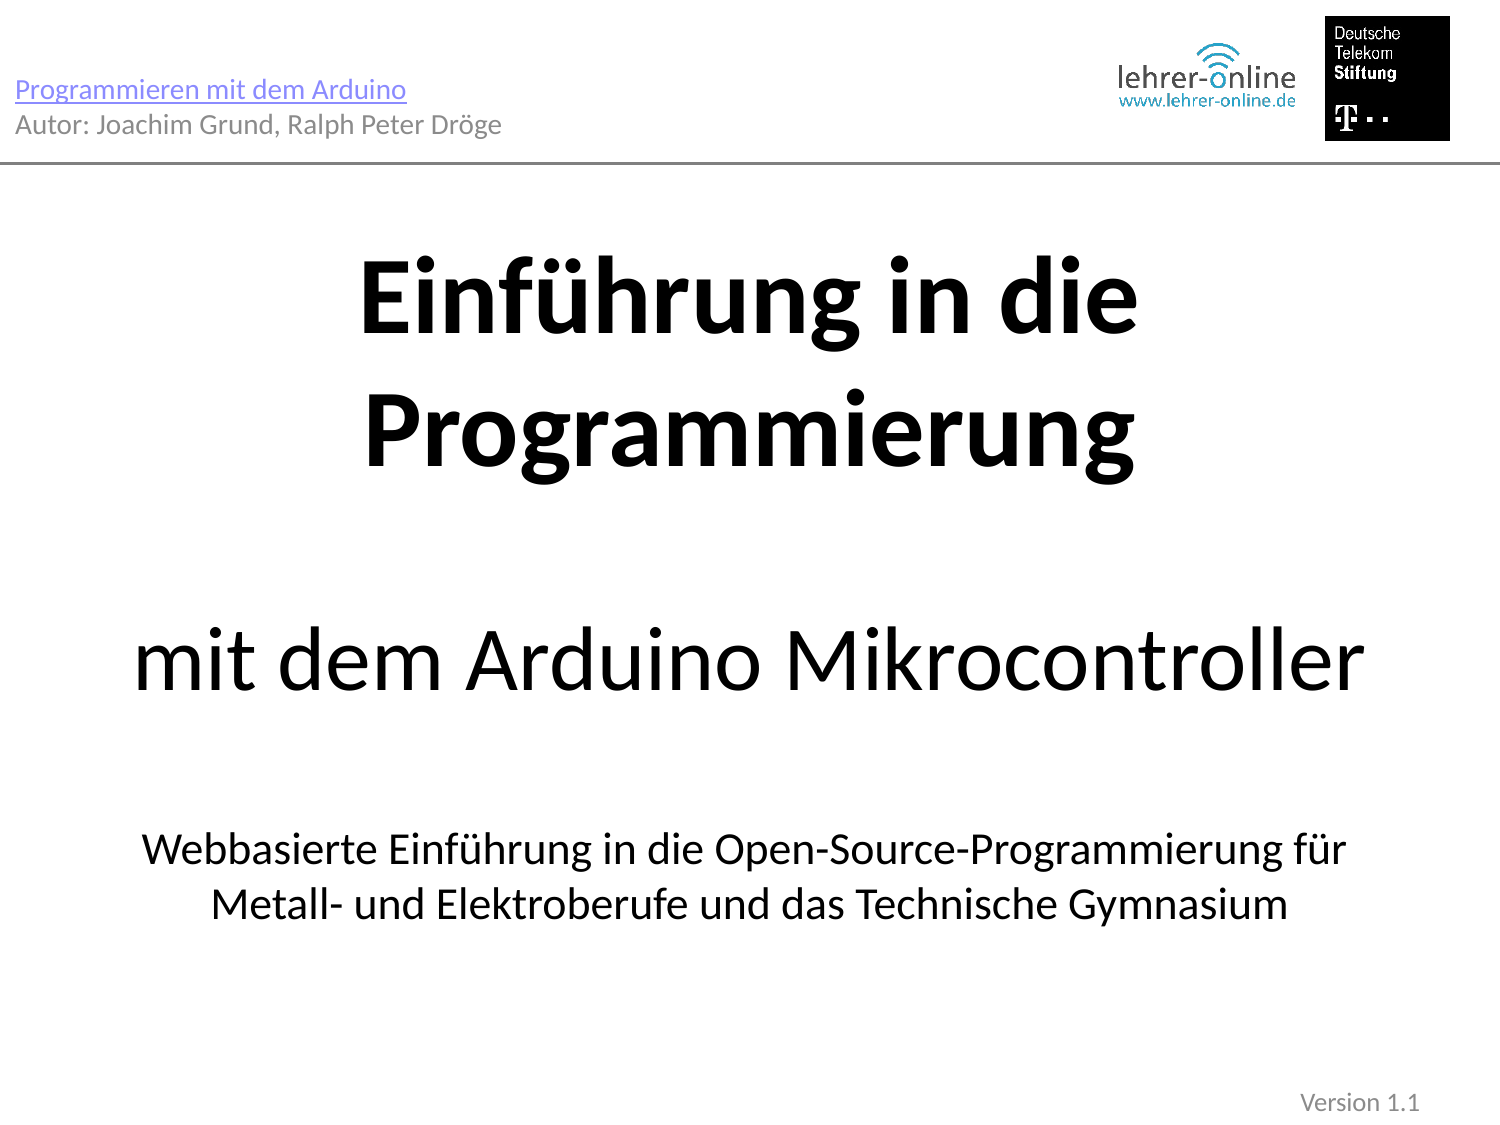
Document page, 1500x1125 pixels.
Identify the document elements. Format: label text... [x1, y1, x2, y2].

subtitle Version 1.1 [1224, 1077, 1497, 1125]
picture [1325, 16, 1450, 141]
title Einführung in die Programmierung mit dem Arduino Mikrocontroller Webbasierte Einführung in die Open-Source-Programmierung für Metall- und Elektroberufe und das Technische Gymnasium [112, 184, 1388, 1078]
text_box Programmieren mit dem Arduino Autor: Joachim Grund, Ralph Peter Dröge [0, 75, 839, 136]
picture [1116, 40, 1299, 126]
